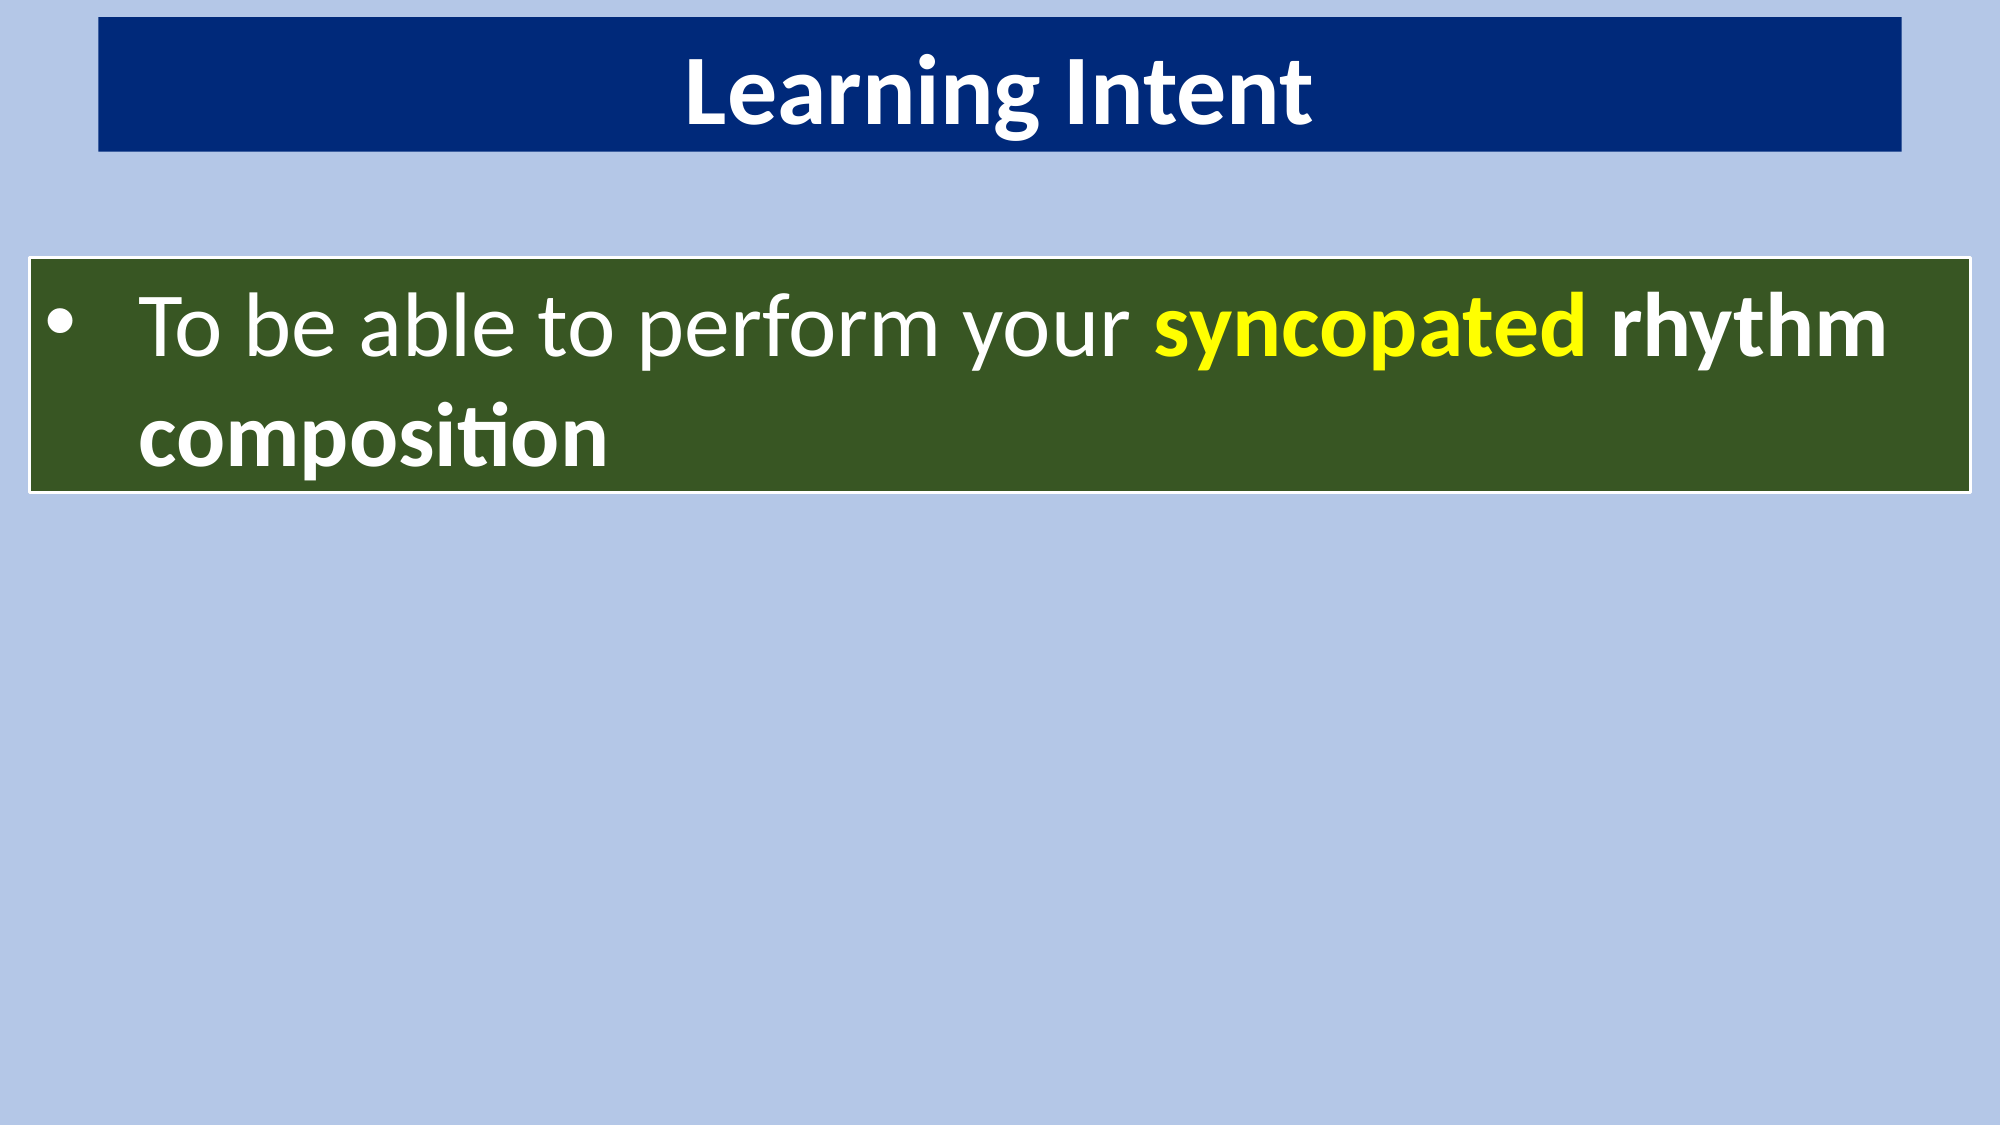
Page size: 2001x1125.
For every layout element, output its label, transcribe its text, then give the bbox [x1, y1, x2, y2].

text_box To be able to perform your syncopated rhythm composition [29, 257, 1971, 493]
text_box Learning Intent [98, 17, 1902, 152]
